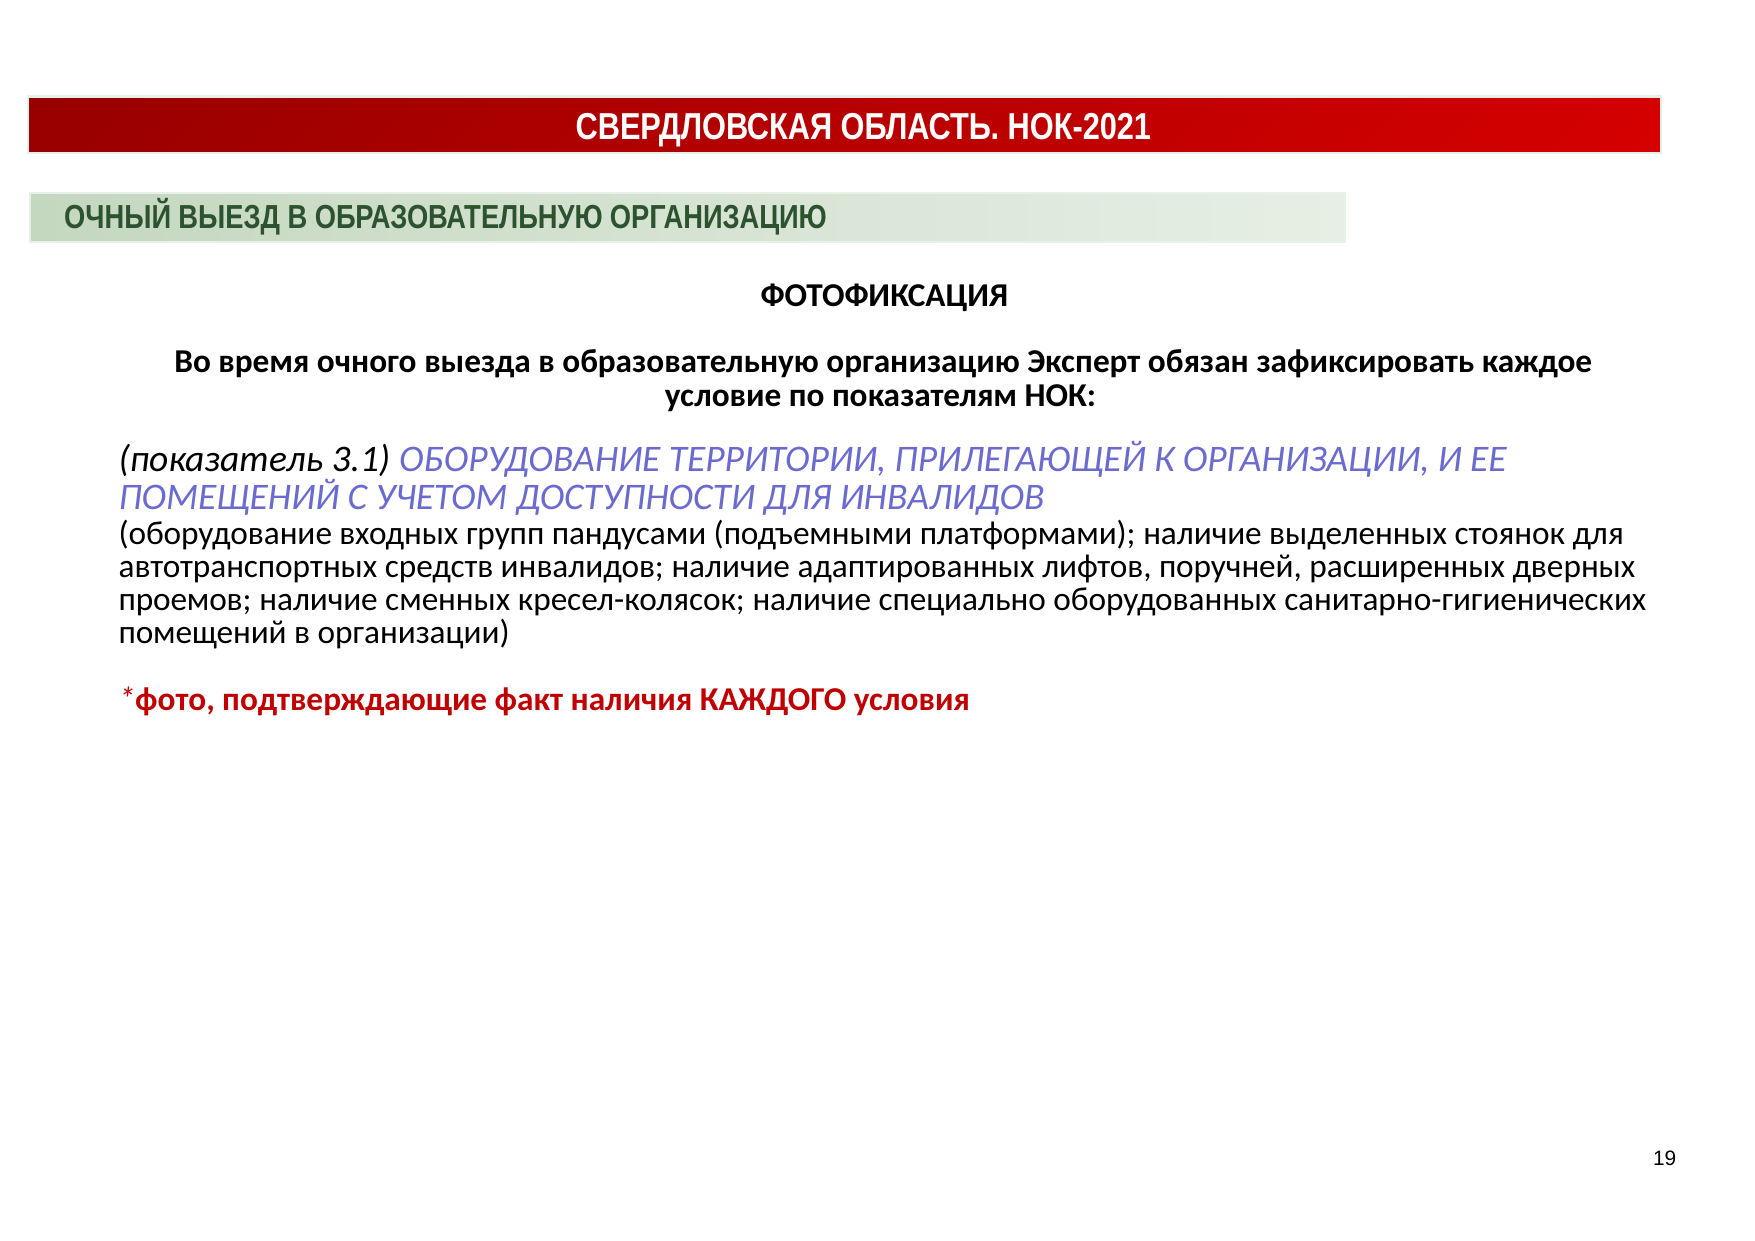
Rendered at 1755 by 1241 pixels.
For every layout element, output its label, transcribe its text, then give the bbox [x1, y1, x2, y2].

table_header ФОТОФИКСАЦИЯ Во время очного выезда в образовательную организацию Эксперт обязан зафиксировать каждое условие по показателям НОК: (показатель 3.1) ОБОРУДОВАНИЕ ТЕРРИТОРИИ, ПРИЛЕГАЮЩЕЙ К ОРГАНИЗАЦИИ, И ЕЕ ПОМЕЩЕНИЙ С УЧЕТОМ ДОСТУПНОСТИ ДЛЯ ИНВАЛИДОВ (оборудование входных групп пандусами (подъемными платформами); наличие выделенных стоянок для автотранспортных средств инвалидов; наличие адаптированных лифтов, поручней, расширенных дверных проемов; наличие сменных кресел-колясок; наличие специально оборудованных санитарно-гигиенических помещений в организации) *фото, подтверждающие факт наличия КАЖДОГО условия [107, 281, 1661, 840]
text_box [27, 96, 1662, 154]
slide_number 19 [1283, 1136, 1694, 1223]
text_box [29, 192, 1346, 243]
